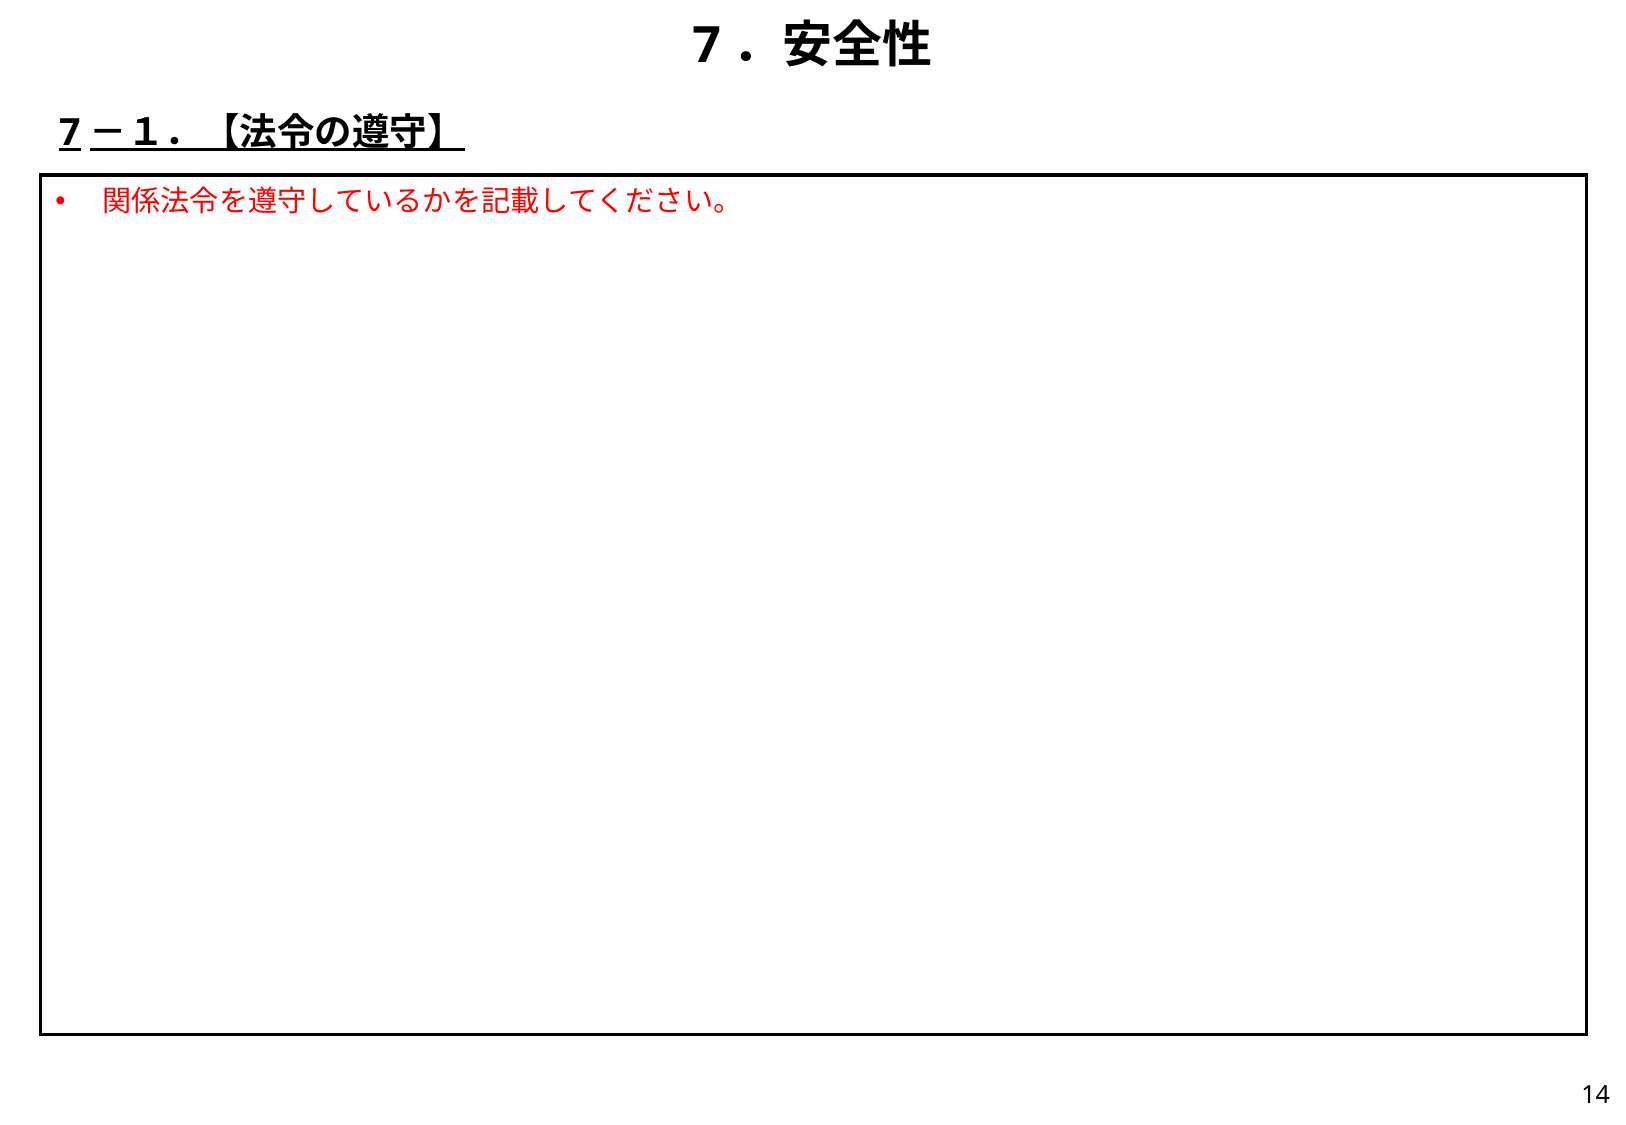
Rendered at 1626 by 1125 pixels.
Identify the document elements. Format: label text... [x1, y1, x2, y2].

title 7．安全性 [0, 0, 1625, 93]
text_box 関係法令を遵守しているかを記載してください。 [40, 174, 1588, 1036]
list 7－１．【法令の遵守】 [44, 105, 1581, 759]
slide_number 13 [1259, 1065, 1625, 1125]
